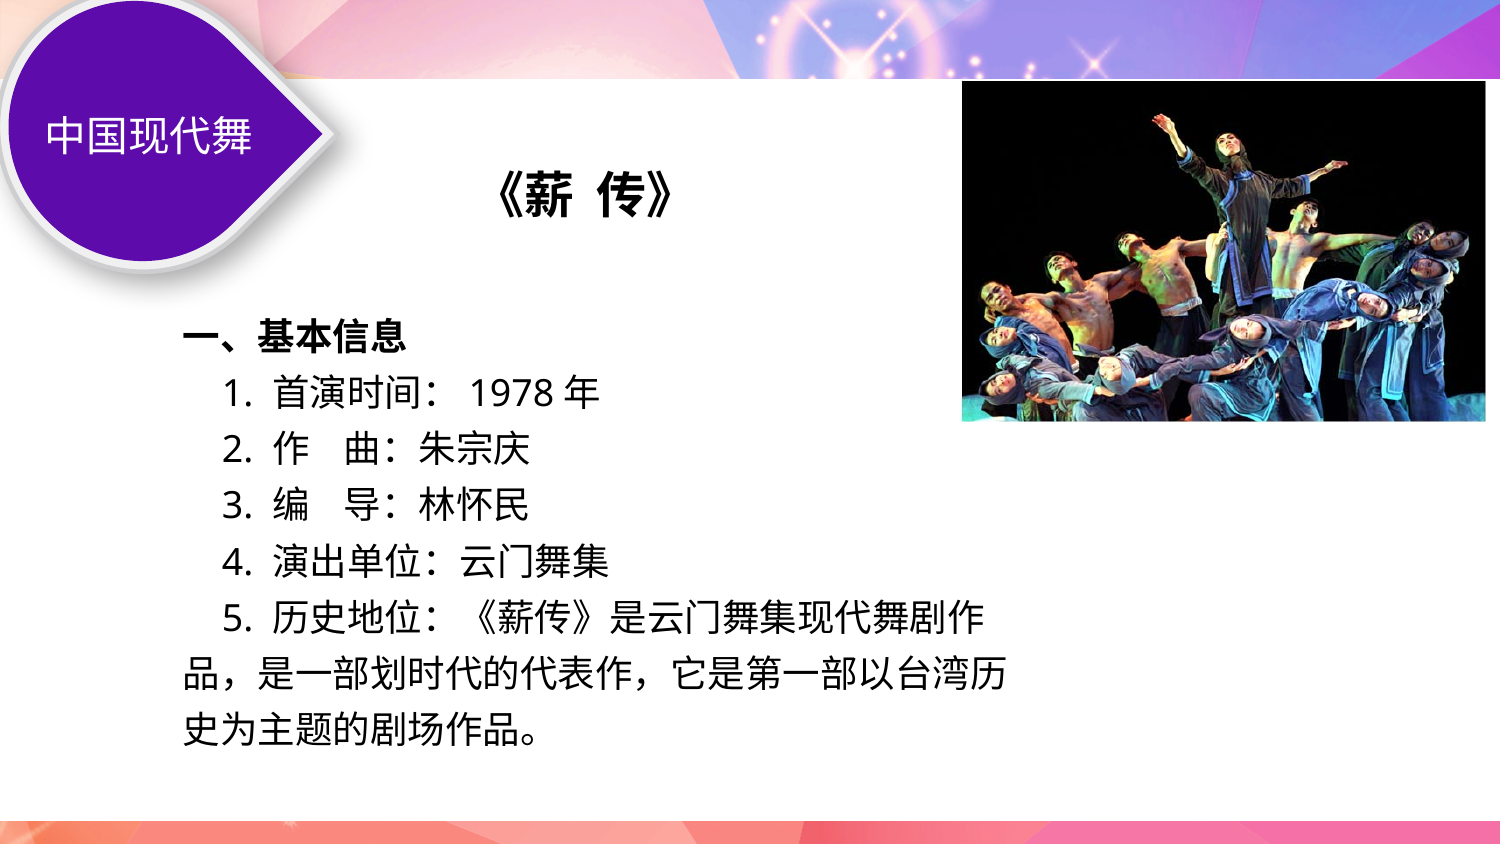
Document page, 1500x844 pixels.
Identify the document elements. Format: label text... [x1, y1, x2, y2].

text_box 一、基本信息 1. 首演时间：1978年 2. 作 曲：朱宗庆 3. 编 导：林怀民 4. 演出单位：云门舞集 5. 历史地位：《薪传》是云门舞集现代舞剧作品，是一部划时代的代表作，它是第一部以台湾历史为主题的剧场作品。 [168, 294, 1033, 755]
picture [0, 821, 1500, 844]
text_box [0, 0, 278, 274]
text_box 《薪 传》 [291, 156, 923, 231]
picture [278, 0, 1500, 79]
picture [961, 80, 1486, 422]
